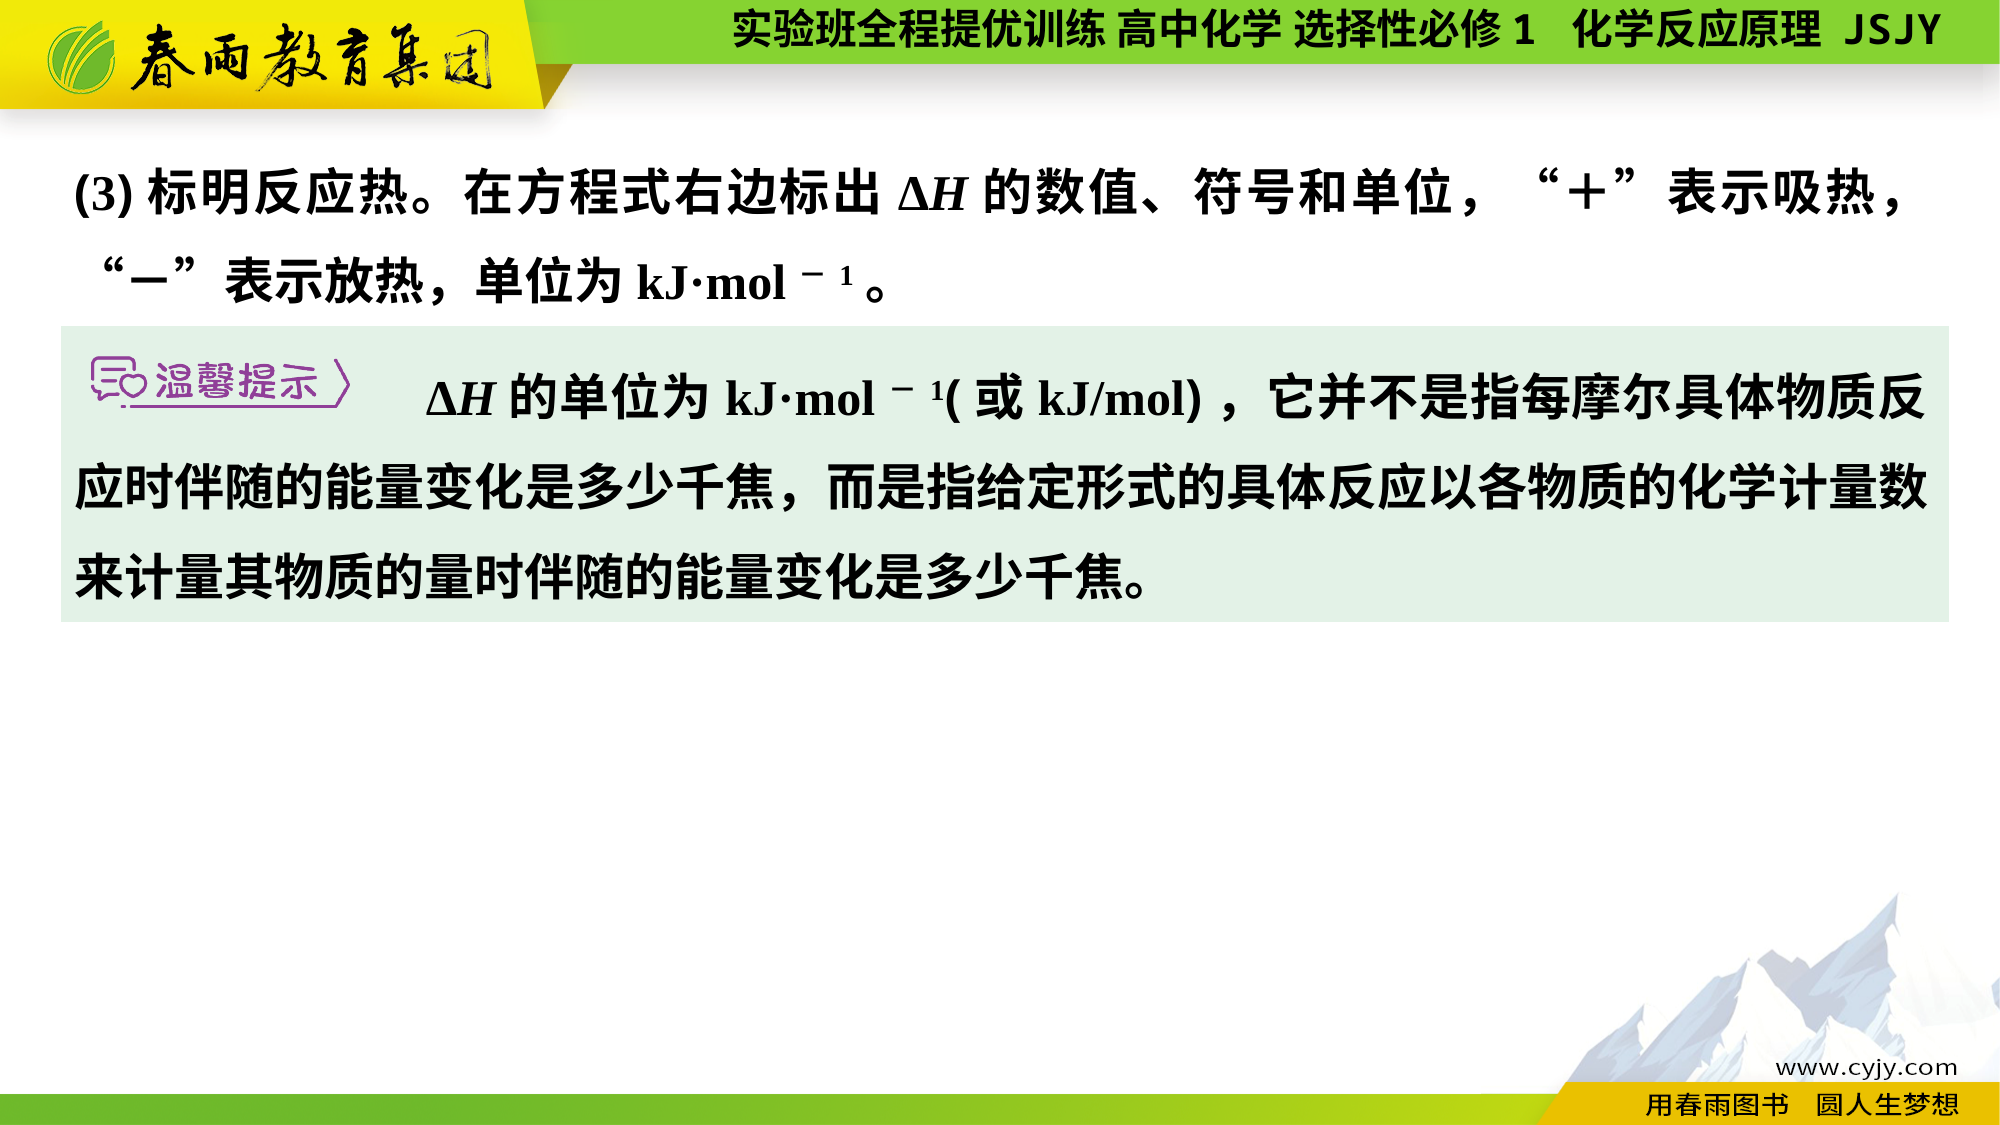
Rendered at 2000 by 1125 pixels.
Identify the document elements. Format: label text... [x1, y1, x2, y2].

picture [0, 0, 2000, 1125]
list (3)标明反应热。在方程式右边标出ΔH的数值、符号和单位，“＋”表示吸热，“－”表示放热，单位为kJ·mol－1。 [59, 122, 1944, 320]
